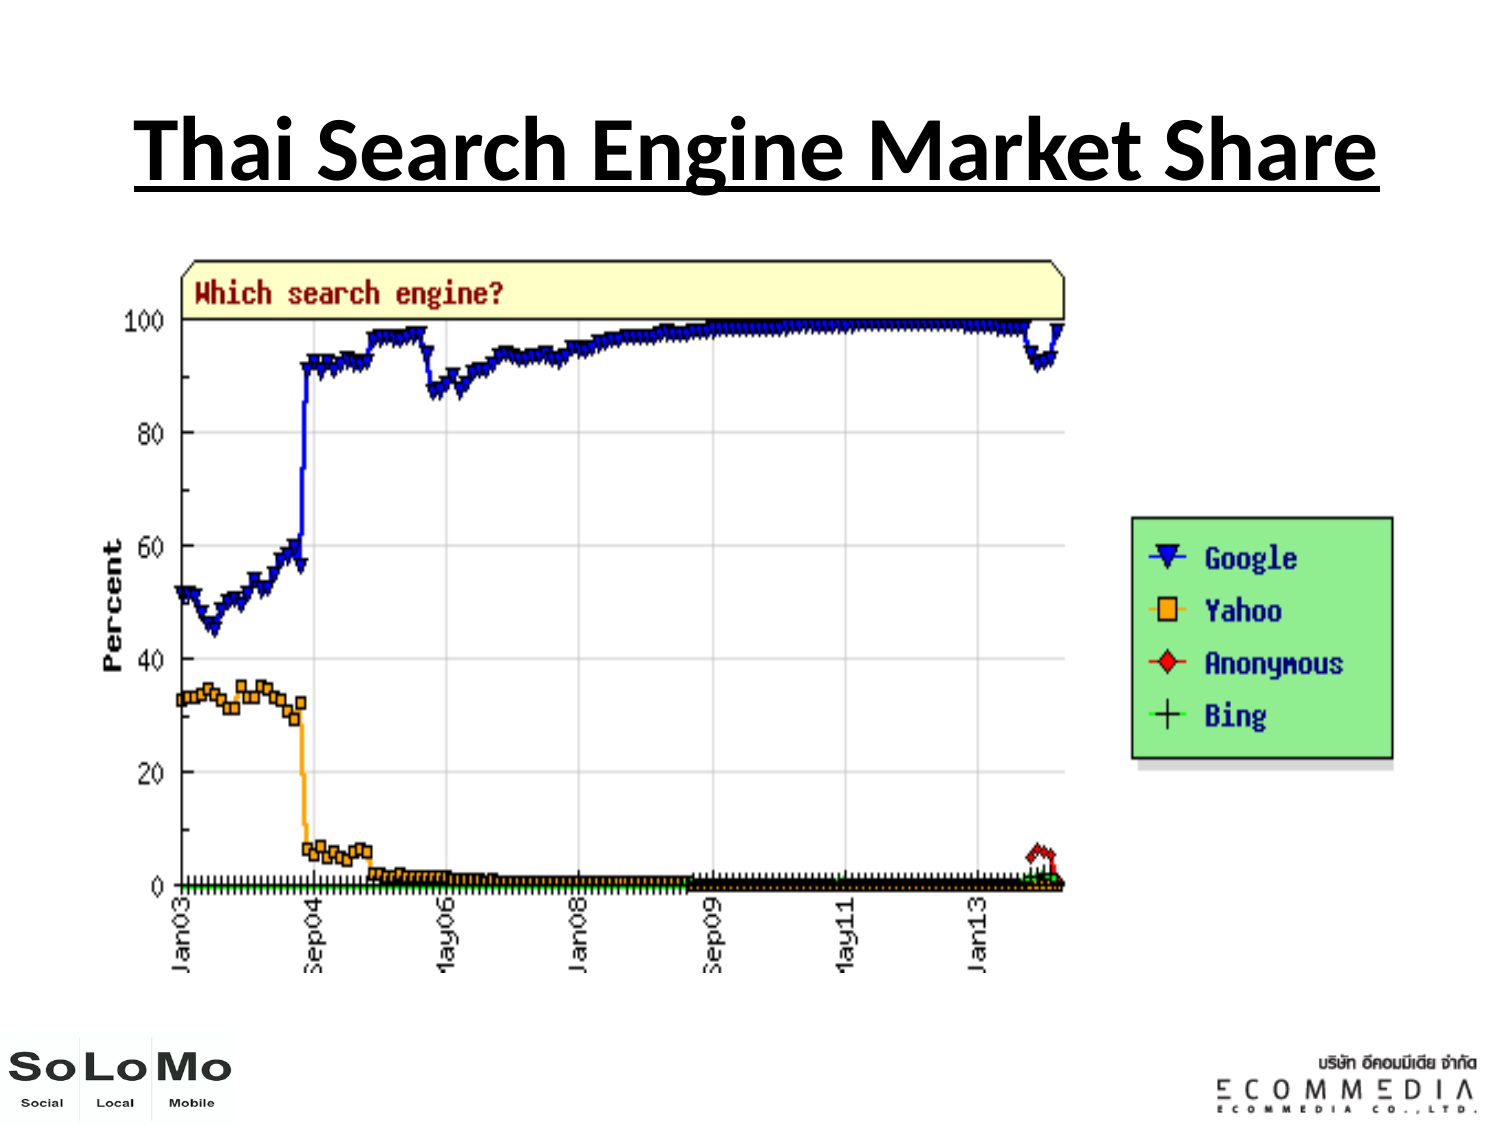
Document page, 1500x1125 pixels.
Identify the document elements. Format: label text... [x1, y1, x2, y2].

picture [1206, 1031, 1489, 1116]
picture [93, 222, 1403, 973]
picture [0, 1031, 237, 1125]
title Thai Search Engine Market Share [2, 23, 1500, 265]
